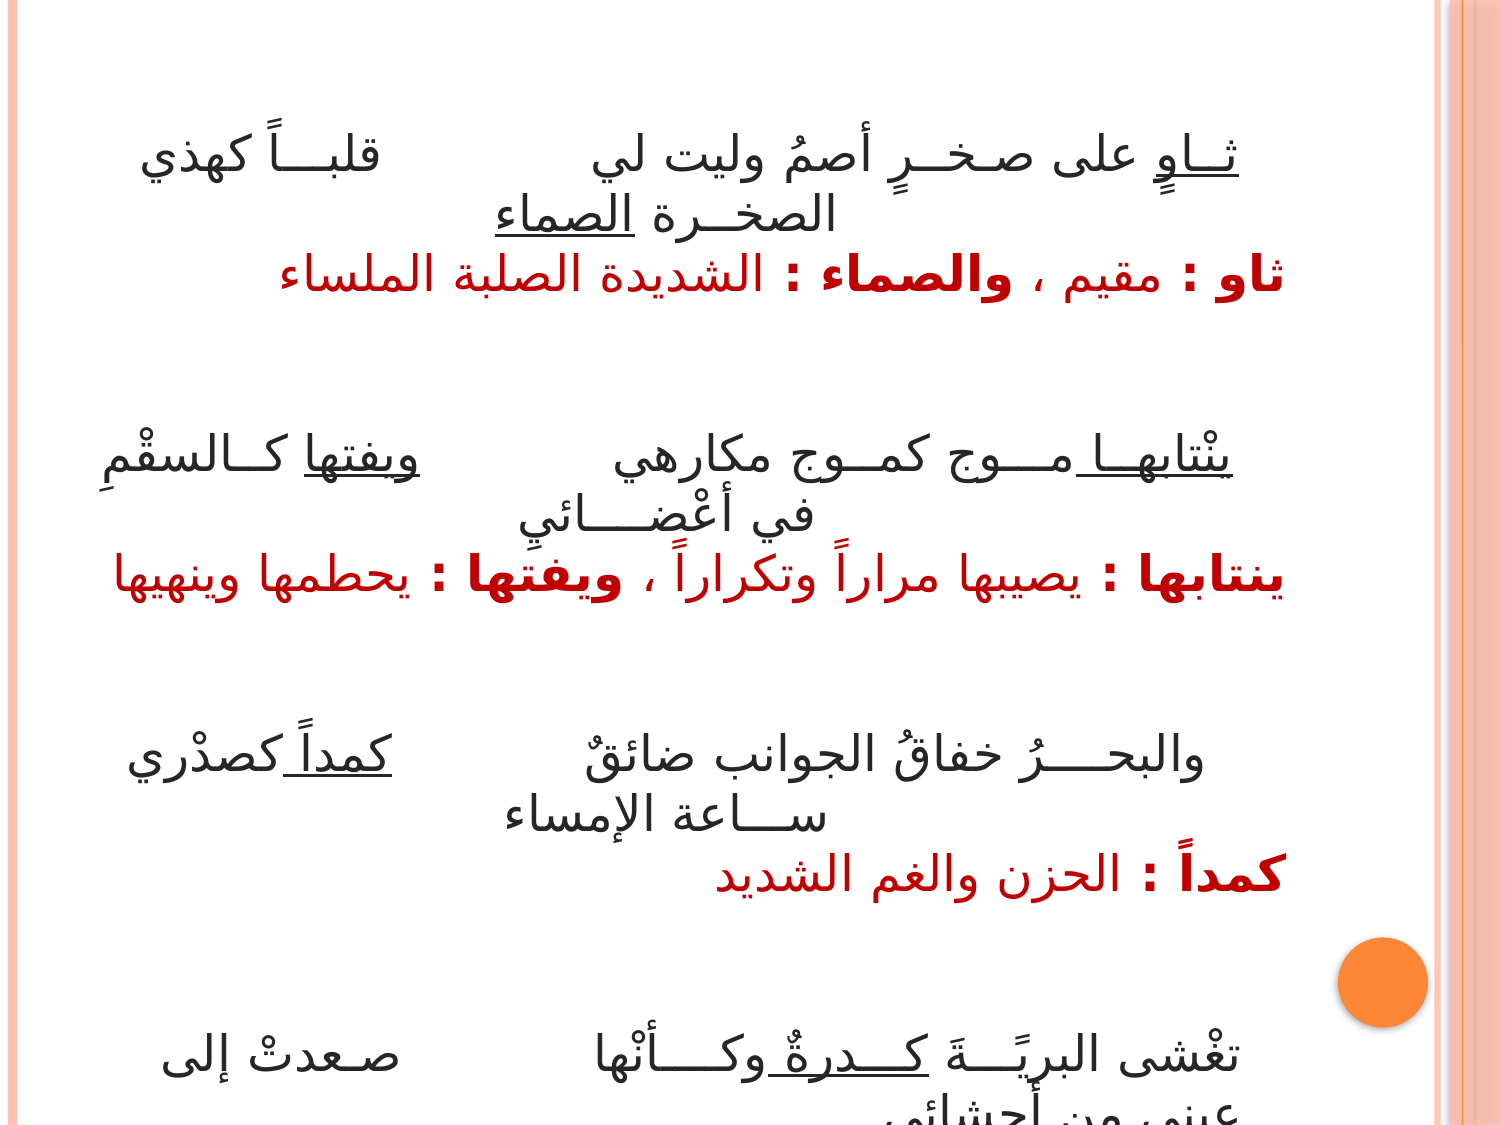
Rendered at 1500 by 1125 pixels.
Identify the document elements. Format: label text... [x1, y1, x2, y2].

list ثــاوٍ على صـخــرٍ أصمُ وليت لي قلبـــاً كهذي الصخــرة الصماء ثاو : مقيم ، والصماء : الشديدة الصلبة الملساء ينْتابهــا مـــوج كمــوج مكارهي ويفتها كــالسقْمِ في أعْضــــائيِ ينتابها : يصيبها مراراً وتكراراً ، ويفتها : يحطمها وينهيها والبحــــرُ خفاقُ الجوانب ضائقٌ كمداً كصدْري ســـاعة الإمساء كمداً : الحزن والغم الشديد تغْشى البريًـــةَ كـــدرةٌ وكــــأنْها صـعدتْ إلى عيني من أحشائِي الكدرة : ما نحا نحو السواد والغبرة [76, 113, 1302, 949]
